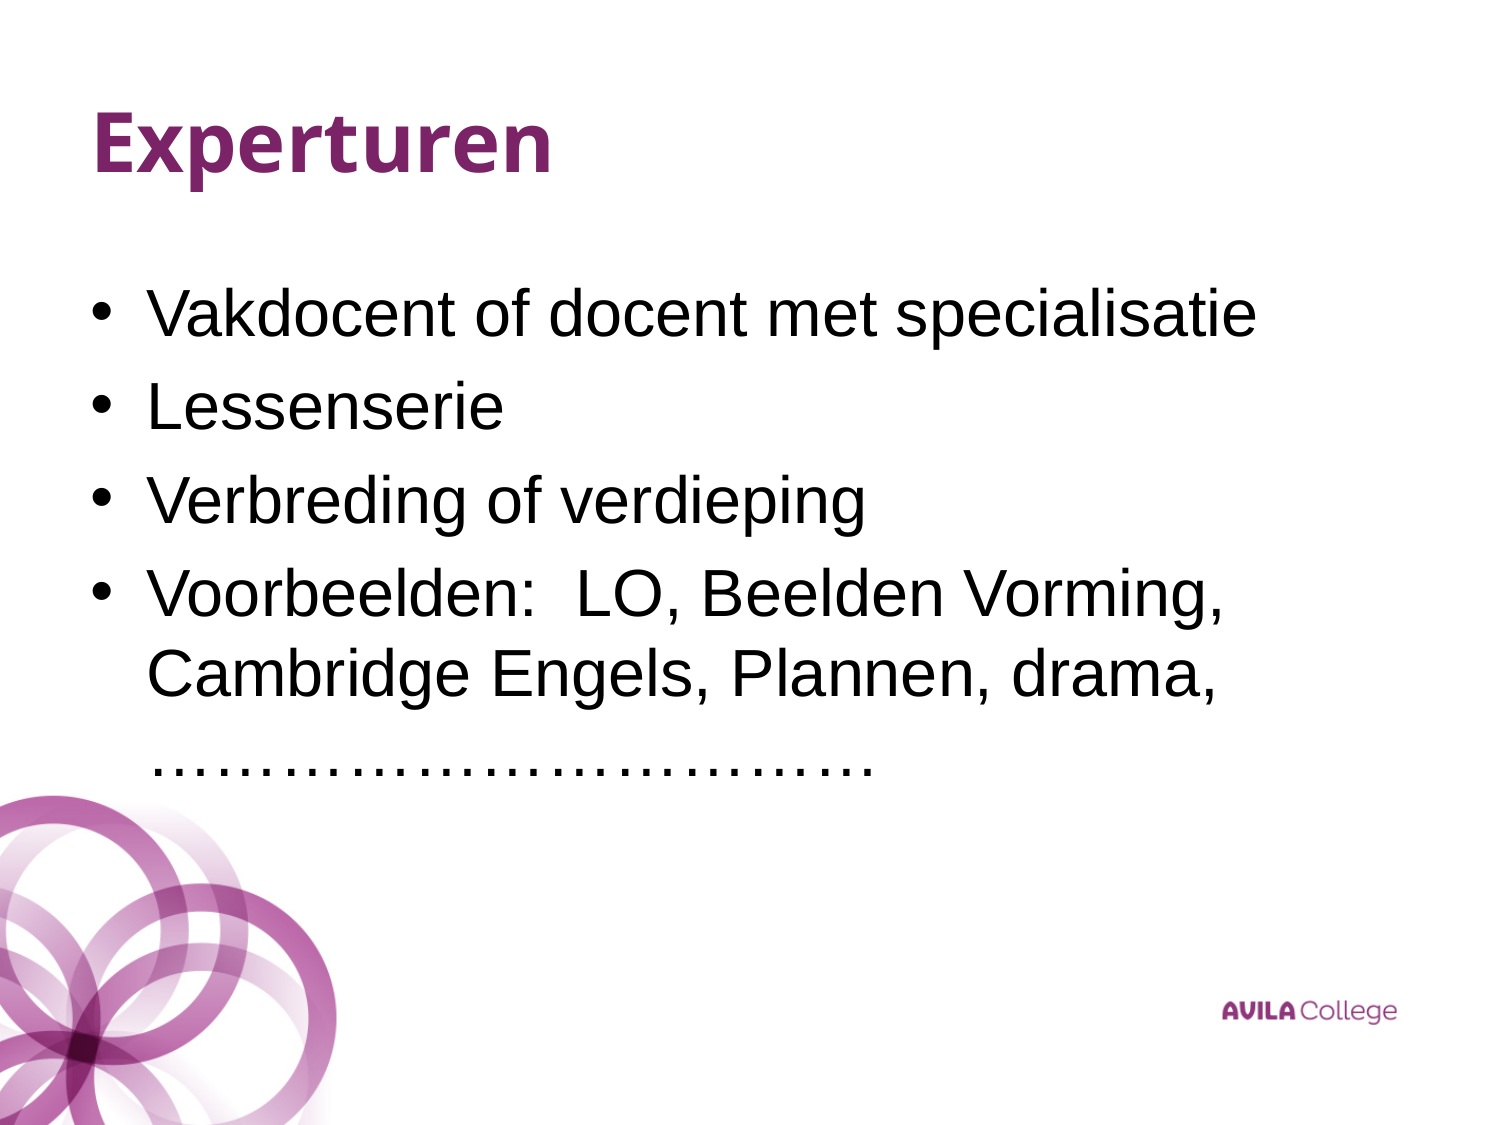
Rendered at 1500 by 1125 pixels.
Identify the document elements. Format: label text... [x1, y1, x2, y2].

list Vakdocent of docent met specialisatie Lessenserie Verbreding of verdieping Voorbeelden: LO, Beelden Vorming, Cambridge Engels, Plannen, drama, …………………………… [75, 262, 1425, 1005]
picture [0, 0, 1500, 1125]
title Experturen [75, 45, 1425, 233]
